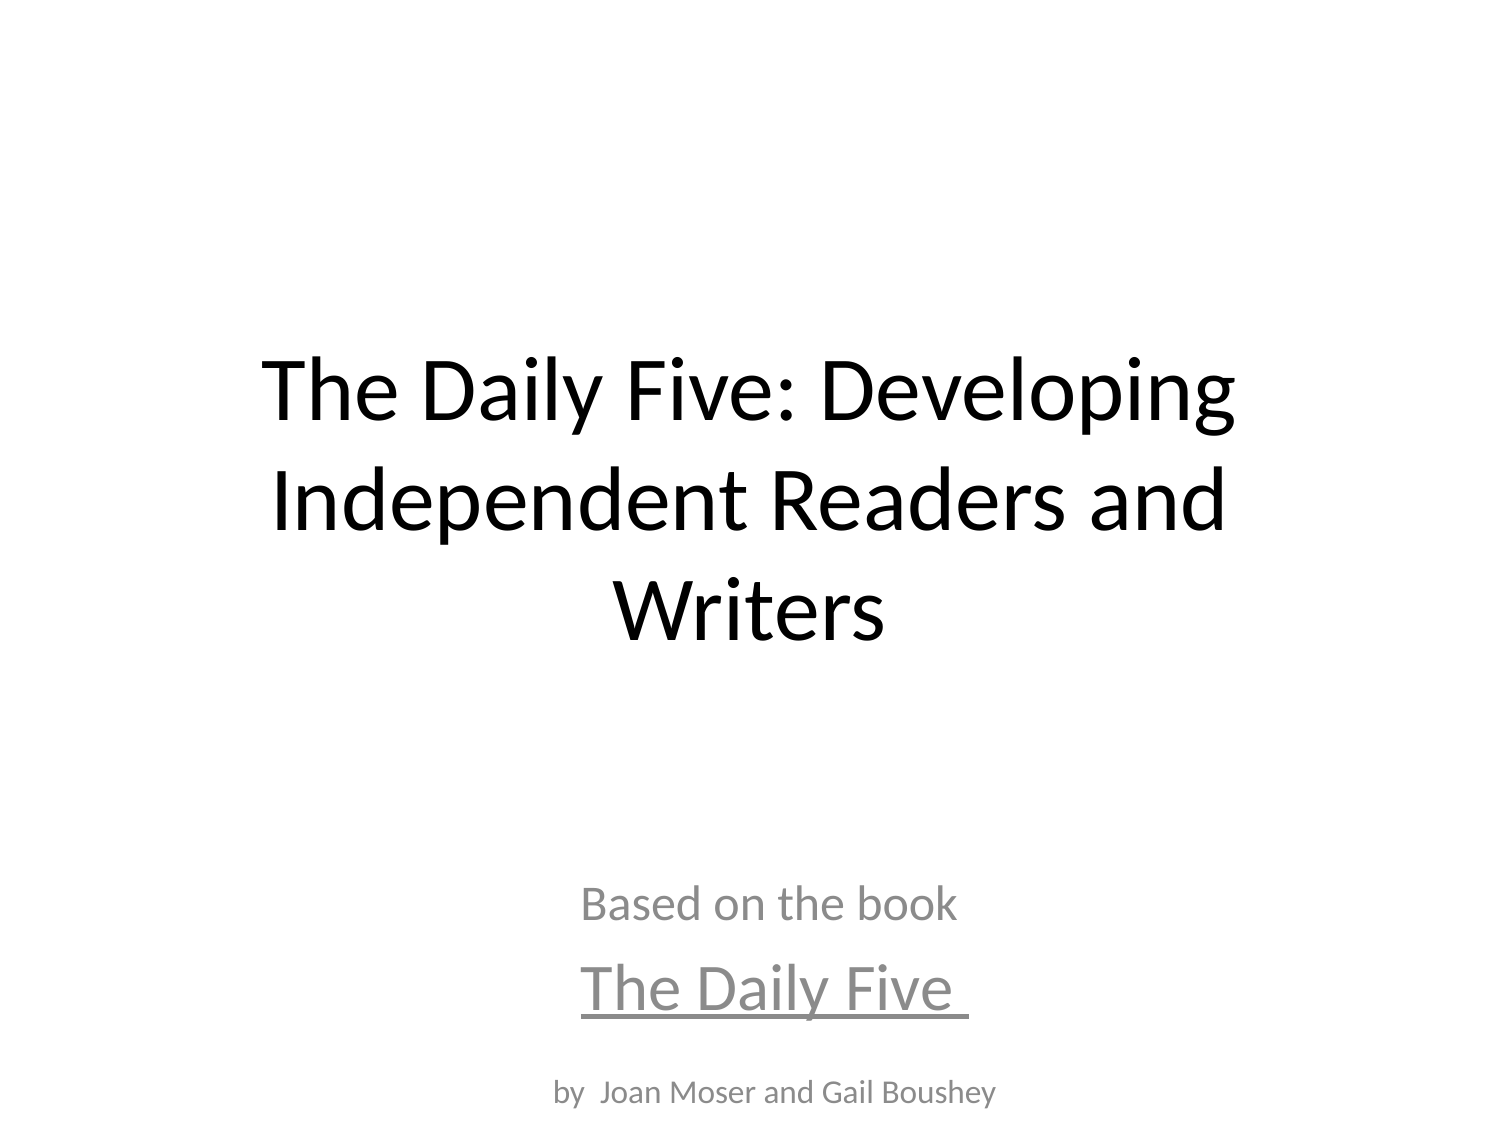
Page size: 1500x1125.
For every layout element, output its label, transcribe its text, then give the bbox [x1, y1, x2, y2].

subtitle Based on the book The Daily Five by Joan Moser and Gail Boushey [437, 862, 1113, 1051]
title The Daily Five: Developing Independent Readers and Writers [112, 237, 1388, 751]
